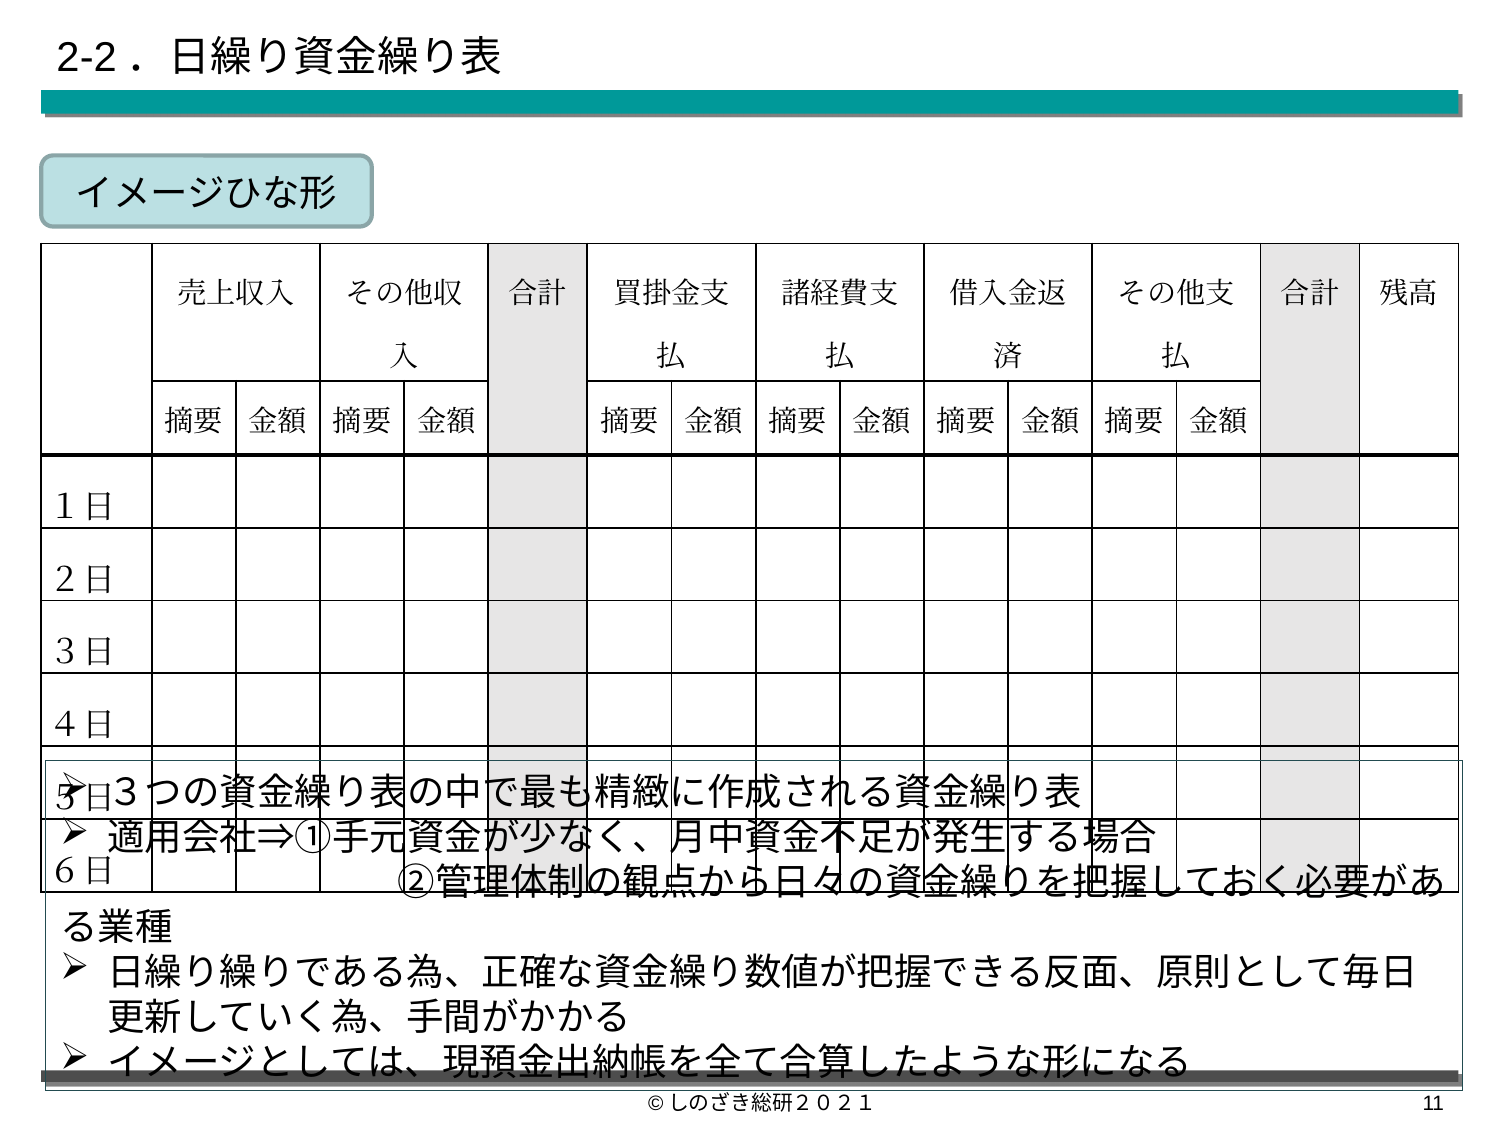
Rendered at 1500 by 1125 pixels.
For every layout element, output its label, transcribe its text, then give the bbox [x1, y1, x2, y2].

table_cell [321, 747, 403, 760]
table_cell ４日 [42, 674, 151, 745]
table_cell [237, 529, 319, 600]
table_cell 金額 [1009, 382, 1091, 453]
table_cell [237, 674, 319, 745]
table_cell [153, 674, 235, 745]
table_cell [1093, 457, 1176, 527]
table_cell [237, 457, 319, 527]
table_cell [588, 674, 671, 745]
table_cell [405, 457, 487, 527]
table_cell ５日 [42, 747, 151, 818]
table_header その他支払 [1093, 244, 1260, 380]
table_cell 金額 [672, 382, 755, 453]
table_cell [405, 601, 487, 672]
table_cell １日 [42, 457, 151, 527]
text_box イメージひな形 [39, 153, 374, 229]
table_cell [925, 674, 1007, 745]
table_cell 摘要 [153, 382, 235, 453]
footer ©しのざき総研２０２１ [524, 1091, 1000, 1125]
table_cell 金額 [405, 382, 487, 453]
table_cell [321, 674, 403, 745]
table_cell [925, 457, 1007, 527]
table_cell [1093, 747, 1176, 760]
table_cell [757, 747, 839, 760]
table_cell [489, 674, 586, 745]
table_cell [1261, 457, 1359, 527]
table_cell [1360, 674, 1458, 745]
table_cell [925, 747, 1007, 760]
table_cell 金額 [237, 382, 319, 453]
table_cell [1093, 674, 1176, 745]
table_cell [841, 747, 923, 760]
table_cell [925, 529, 1007, 600]
table_cell [1360, 457, 1458, 527]
table_header 残高 [1360, 244, 1458, 453]
table_cell [588, 529, 671, 600]
table_cell [1009, 529, 1091, 600]
table_cell [672, 601, 755, 672]
table_cell [588, 601, 671, 672]
table_cell [1261, 601, 1359, 672]
table_cell [1360, 601, 1458, 672]
table_cell [588, 747, 671, 760]
table_cell [405, 674, 487, 745]
table_cell [153, 601, 235, 672]
table_cell [757, 457, 839, 527]
table_cell [1177, 601, 1260, 672]
table_cell [757, 601, 839, 672]
table_cell [1261, 529, 1359, 600]
slide_number 10 [1108, 1091, 1459, 1125]
table_cell [1177, 674, 1260, 745]
text_box ３つの資金繰り表の中で最も精緻に作成される資金繰り表 適用会社⇒①手元資金が少なく、月中資金不足が発生する場合 ②管理体制の観点から日々の資金繰りを把握しておく必要がある業種 日繰り繰りである為、正確な資金繰り数値が把握できる反面、原則として毎日更新していく為、手間がかかる イメージとしては、現預金出納帳を全て合算したような形になる [45, 760, 1463, 1091]
table_cell [672, 529, 755, 600]
table_cell [1177, 457, 1260, 527]
table_cell [757, 529, 839, 600]
table_cell 摘要 [588, 382, 671, 453]
table_header [42, 244, 151, 453]
table_header 合計 [489, 244, 586, 453]
table_header その他収入 [321, 244, 487, 380]
table_cell [321, 457, 403, 527]
table_cell [841, 674, 923, 745]
table_cell [1009, 601, 1091, 672]
table_cell 金額 [841, 382, 923, 453]
table_cell [1009, 747, 1091, 760]
table_cell [1093, 601, 1176, 672]
table_cell [841, 529, 923, 600]
table_cell [1009, 457, 1091, 527]
table_cell [237, 601, 319, 672]
table_cell [672, 674, 755, 745]
table_cell [153, 457, 235, 527]
table_cell [1261, 747, 1359, 760]
table_cell 金額 [1177, 382, 1260, 453]
table_cell [925, 601, 1007, 672]
table_cell [672, 457, 755, 527]
table_cell [405, 529, 487, 600]
table_cell [405, 747, 487, 760]
table_cell [1009, 674, 1091, 745]
table_cell ３日 [42, 601, 151, 672]
table_cell [757, 674, 839, 745]
table_cell [588, 457, 671, 527]
table_cell [1261, 674, 1359, 745]
table_header 買掛金支払 [588, 244, 755, 380]
table_cell [1360, 747, 1458, 760]
table_header 借入金返済 [925, 244, 1091, 380]
table_cell ２日 [42, 529, 151, 600]
table_cell [1177, 529, 1260, 600]
table_cell [841, 457, 923, 527]
table_cell 摘要 [757, 382, 839, 453]
table_cell [321, 529, 403, 600]
table_cell [489, 529, 586, 600]
table_cell [321, 601, 403, 672]
table_cell [1360, 529, 1458, 600]
table_cell [1093, 529, 1176, 600]
table_cell [153, 747, 235, 760]
table_cell [841, 601, 923, 672]
table_cell [1177, 747, 1260, 760]
table_cell [489, 457, 586, 527]
title 2-2．日繰り資金繰り表 [41, 19, 1459, 91]
table_header 諸経費支払 [757, 244, 923, 380]
table_cell [489, 747, 586, 760]
table_cell 摘要 [321, 382, 403, 453]
table_header 合計 [1261, 244, 1359, 453]
table_cell [489, 601, 586, 672]
table_cell [153, 529, 235, 600]
table_header 売上収入 [153, 244, 319, 380]
table_cell [672, 747, 755, 760]
table_cell [237, 747, 319, 760]
table_cell 摘要 [1093, 382, 1176, 453]
table_cell 摘要 [925, 382, 1007, 453]
